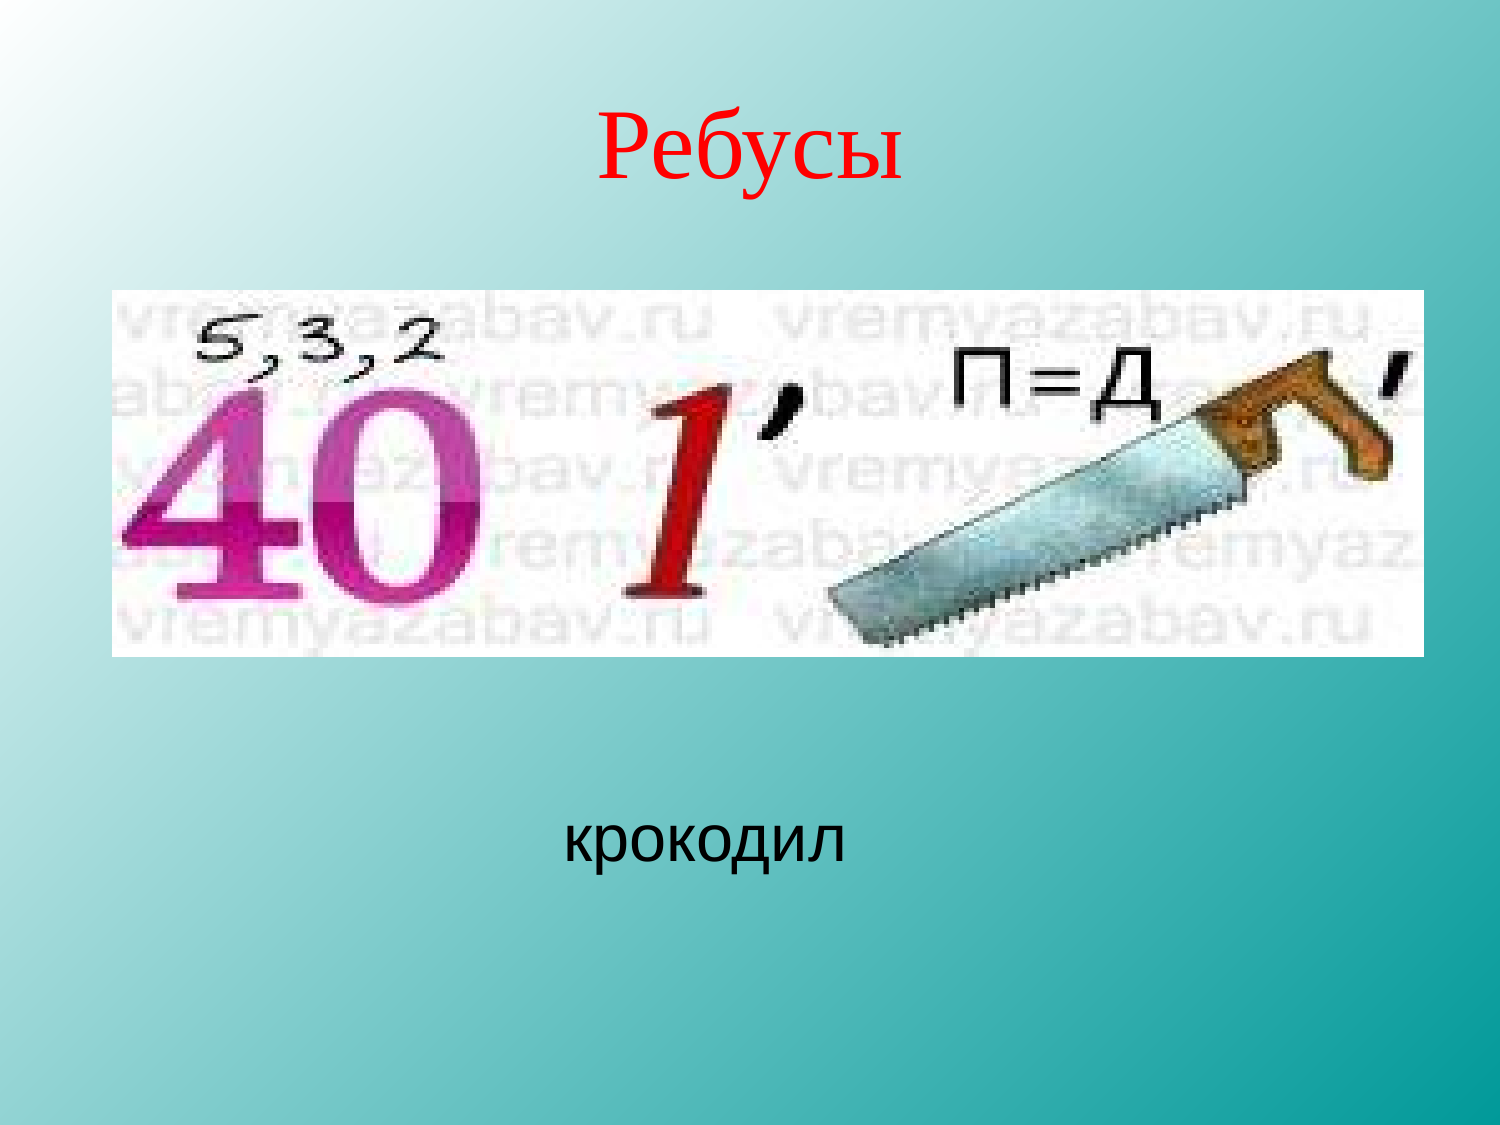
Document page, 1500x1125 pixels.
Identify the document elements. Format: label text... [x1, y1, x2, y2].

title Ребусы [74, 44, 1426, 233]
picture [111, 290, 1424, 658]
text_box крокодил [548, 786, 863, 882]
